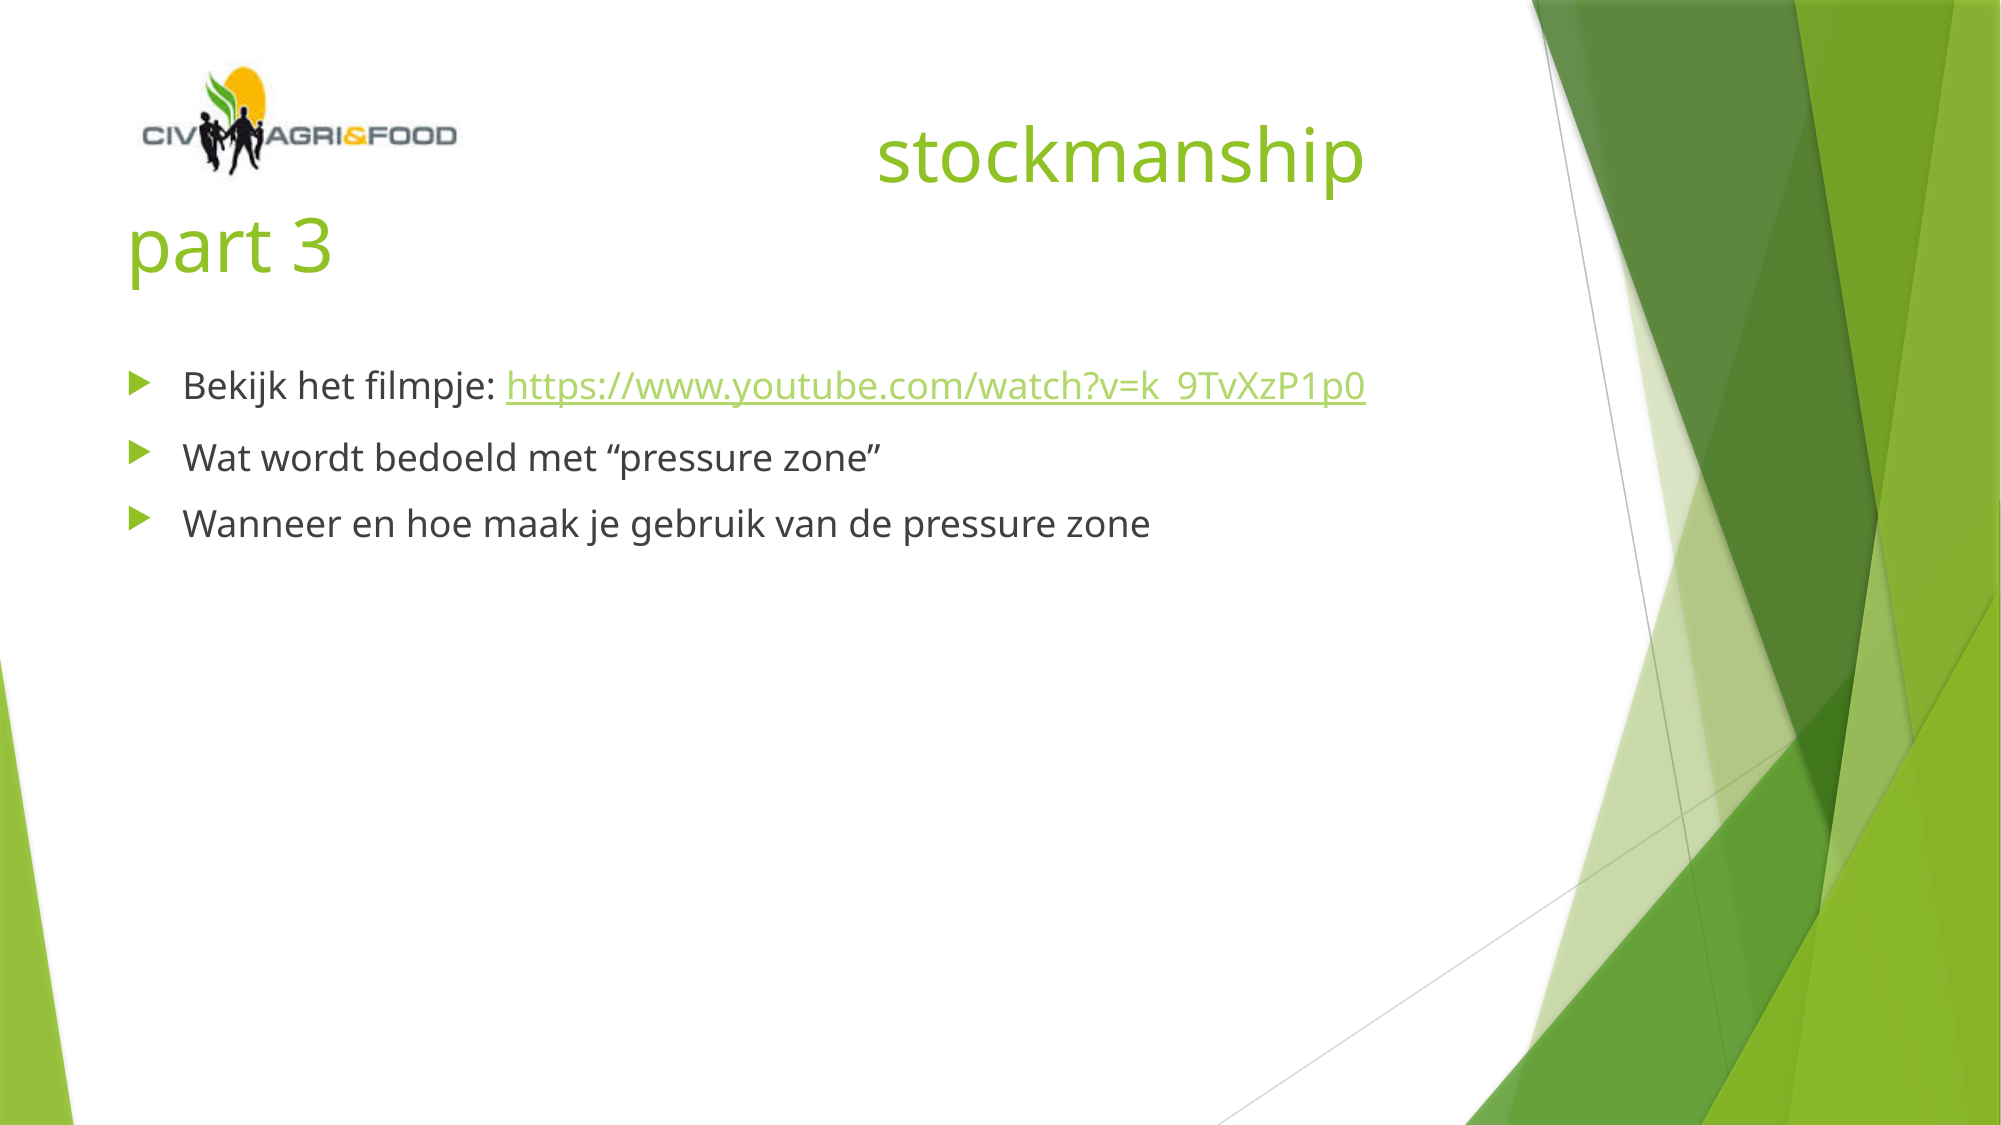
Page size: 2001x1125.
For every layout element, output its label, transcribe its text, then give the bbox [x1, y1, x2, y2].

title stockmanship part 3 [111, 99, 1522, 317]
list Bekijk het filmpje: https://www.youtube.com/watch?v=k_9TvXzP1p0 Wat wordt bedoeld met “pressure zone” Wanneer en hoe maak je gebruik van de pressure zone [111, 354, 1522, 992]
picture [137, 59, 463, 99]
